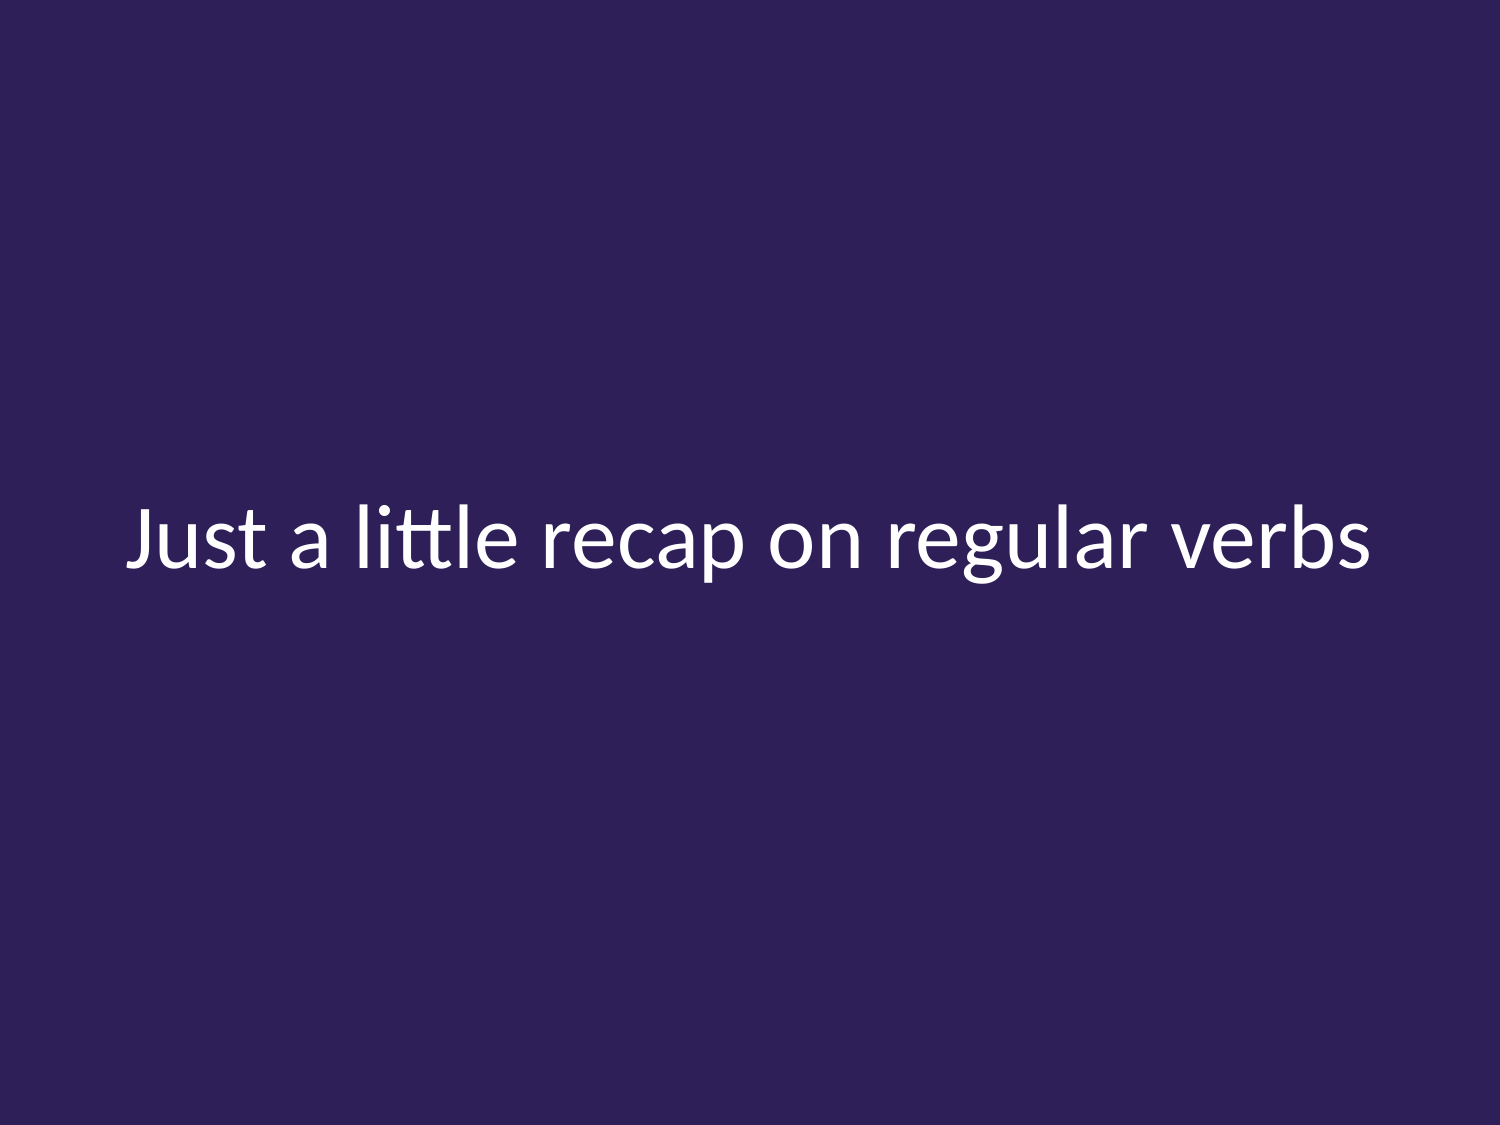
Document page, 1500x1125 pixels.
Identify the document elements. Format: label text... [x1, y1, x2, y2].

title Just a little recap on regular verbs [75, 45, 1425, 1019]
